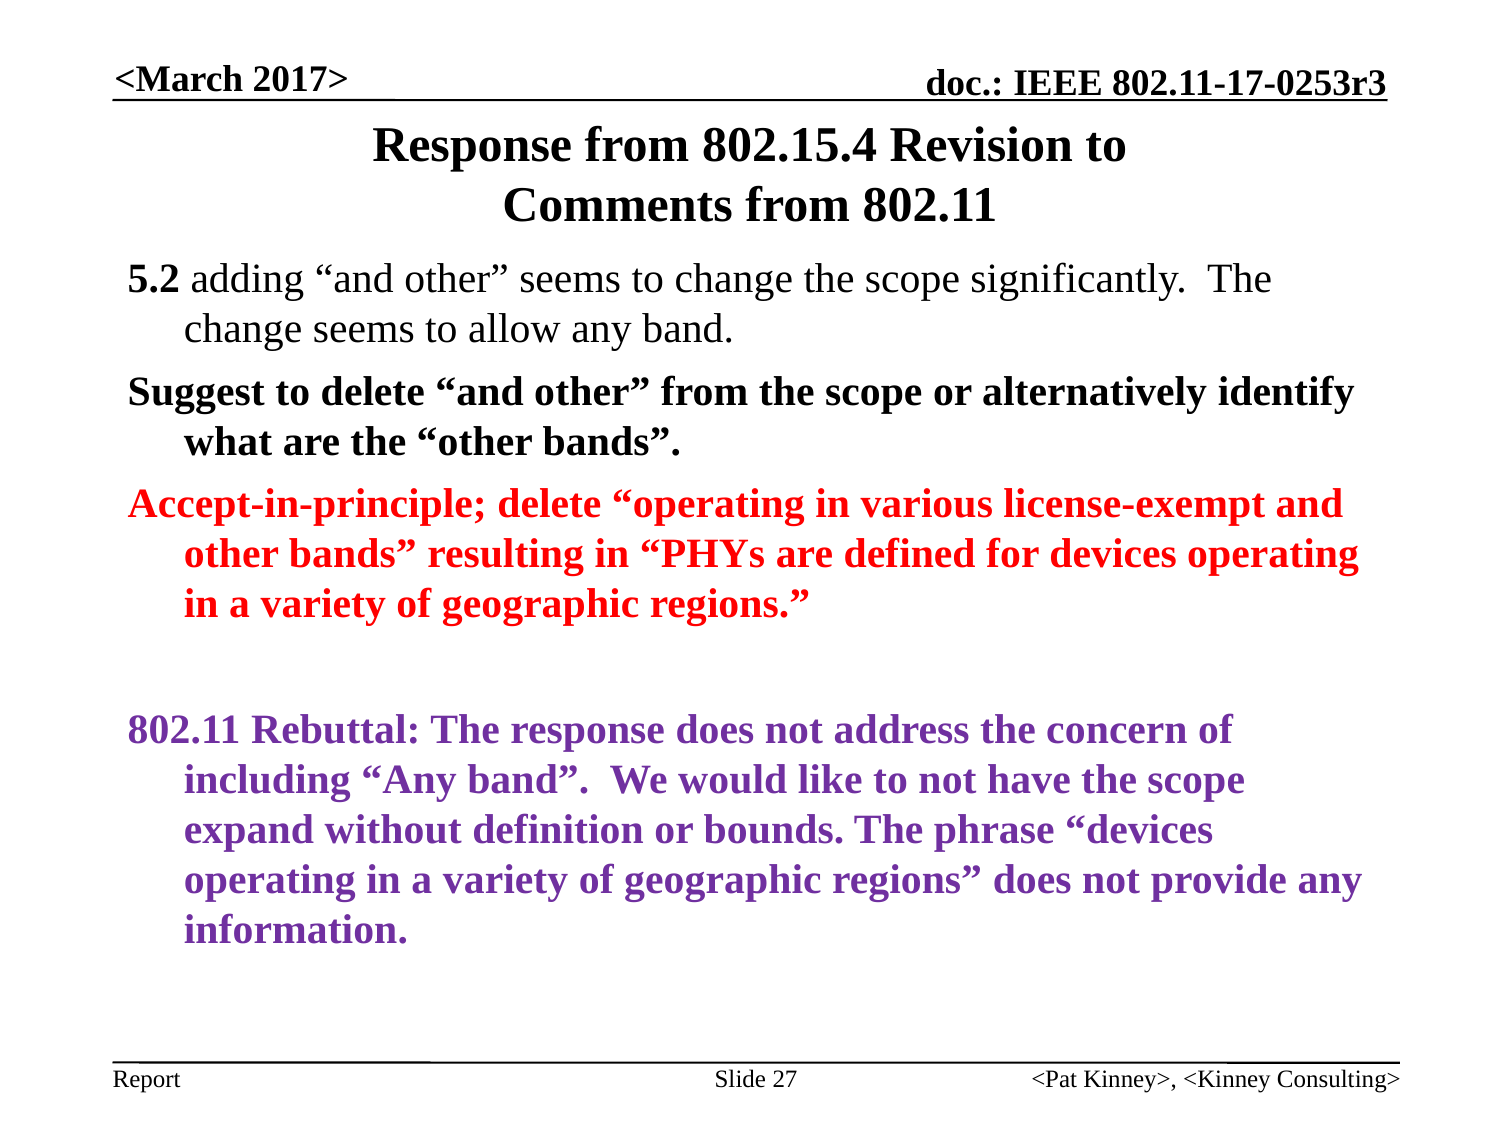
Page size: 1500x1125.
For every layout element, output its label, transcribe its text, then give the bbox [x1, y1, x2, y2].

footer <Pat Kinney>, <Kinney Consulting> [878, 1061, 1402, 1093]
list 5.2 adding “and other” seems to change the scope significantly. The change seems to allow any band. Suggest to delete “and other” from the scope or alternatively identify what are the “other bands”. Accept-in-principle; delete “operating in various license-exempt and other bands” resulting in “PHYs are defined for devices operating in a variety of geographic regions.” 802.11 Rebuttal: The response does not address the concern of including “Any band”. We would like to not have the scope expand without definition or bounds. The phrase “devices operating in a variety of geographic regions” does not provide any information. [112, 243, 1388, 1063]
slide_number Slide 27 [712, 1061, 800, 1123]
title Response from 802.15.4 Revision to Comments from 802.11 [112, 99, 1388, 243]
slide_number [114, 54, 423, 100]
